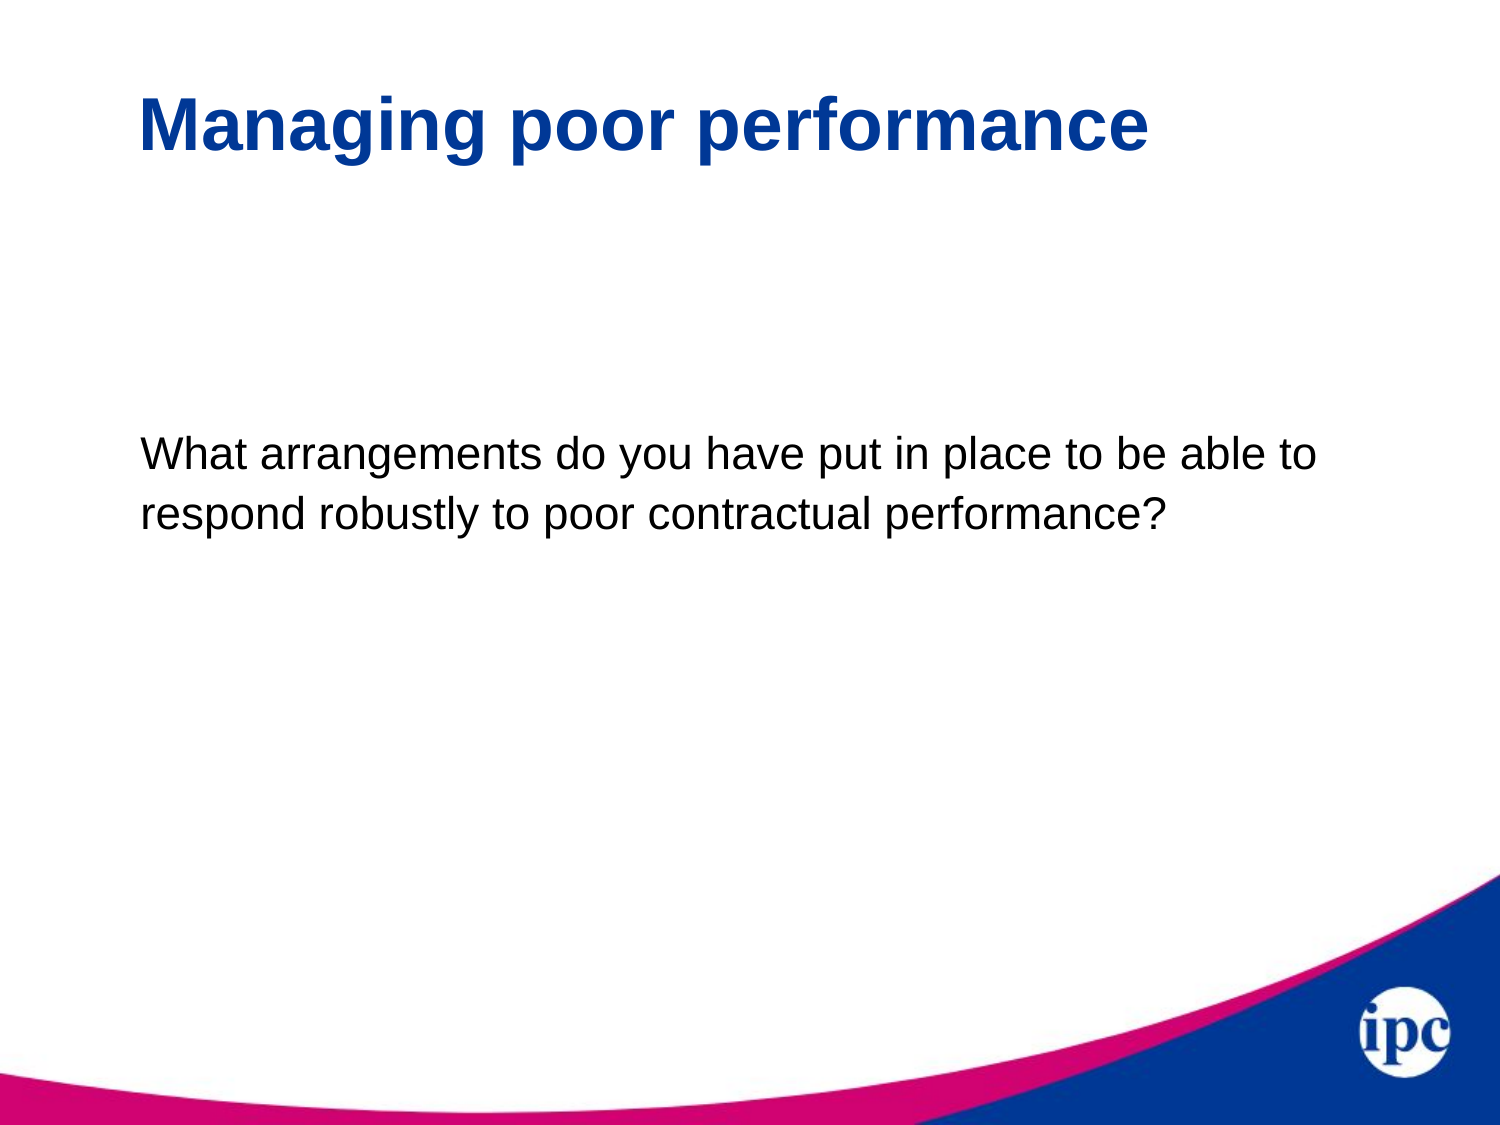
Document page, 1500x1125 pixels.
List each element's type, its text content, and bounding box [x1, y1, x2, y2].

list What arrangements do you have put in place to be able to respond robustly to poor contractual performance? [125, 253, 1375, 876]
picture [0, 0, 1500, 1125]
title Managing poor performance [123, 78, 1376, 176]
